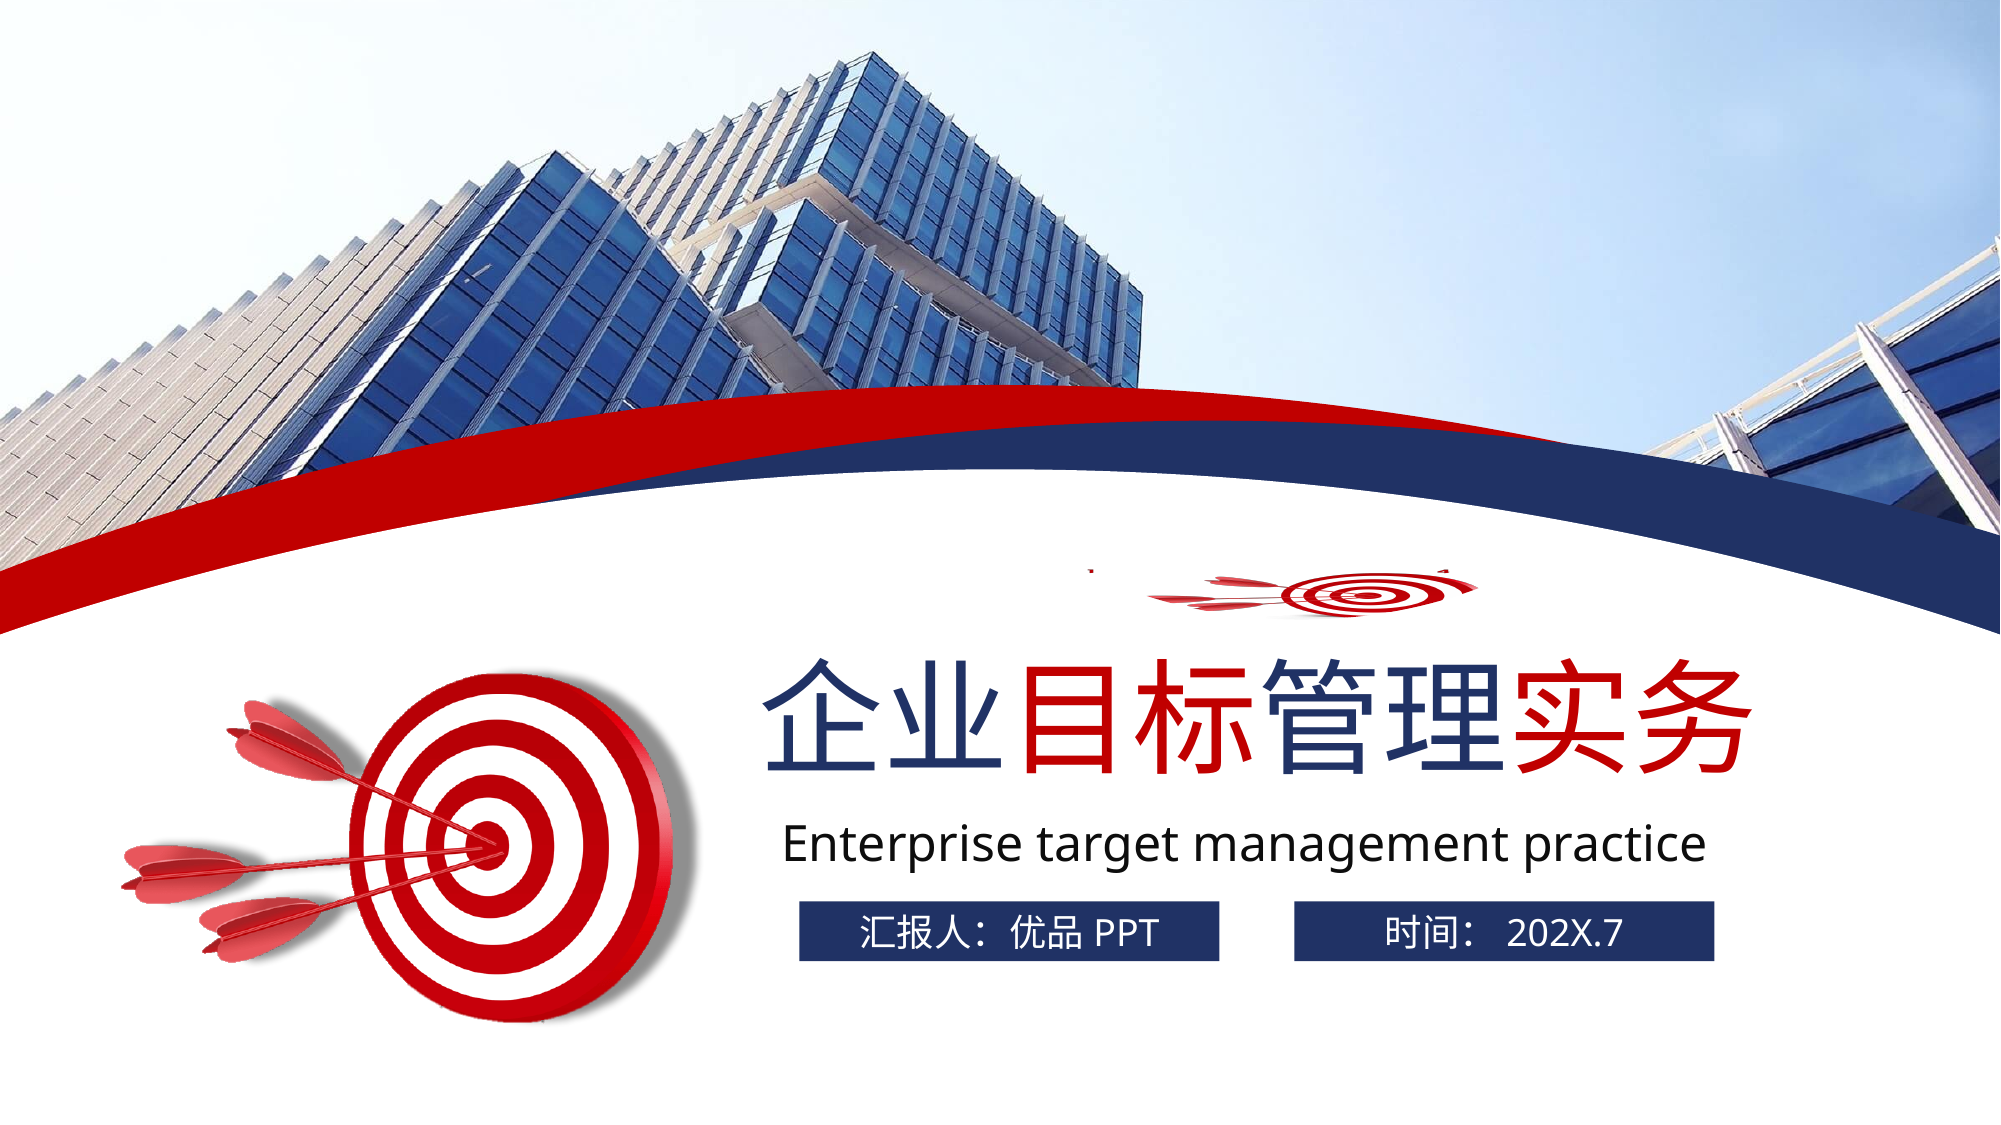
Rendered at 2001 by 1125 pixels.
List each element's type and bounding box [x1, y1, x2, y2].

picture [106, 630, 690, 1032]
text_box [0, 0, 2000, 1125]
picture [1074, 565, 1529, 620]
